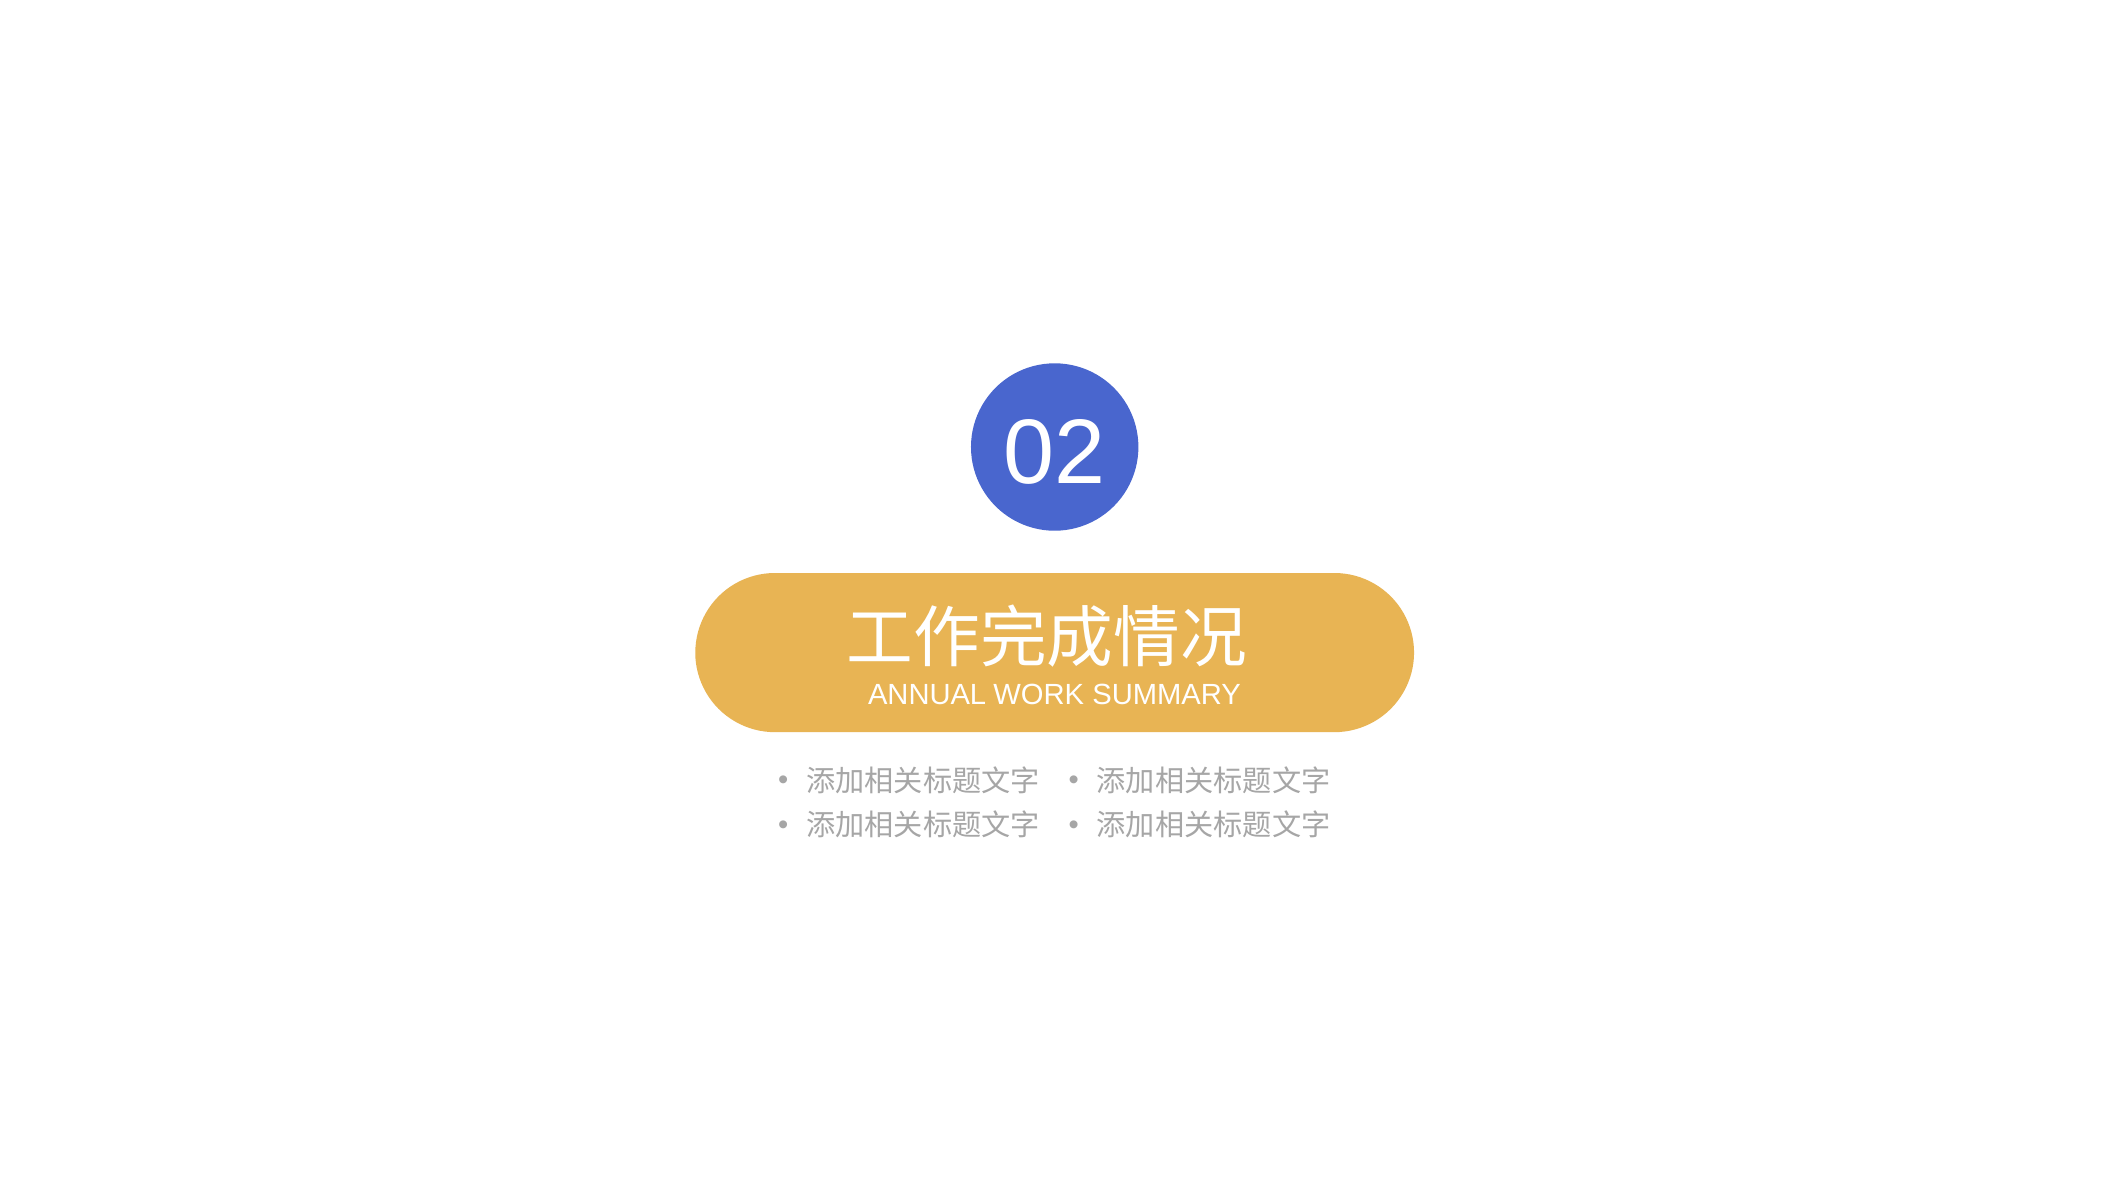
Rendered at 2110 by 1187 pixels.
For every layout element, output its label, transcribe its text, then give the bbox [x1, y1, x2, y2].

text_box 添加相关标题文字 [1068, 762, 1331, 798]
text_box 添加相关标题文字 [1068, 806, 1331, 842]
text_box 02 [969, 362, 1140, 532]
text_box 添加相关标题文字 [777, 762, 1041, 798]
text_box [694, 571, 1416, 734]
text_box 添加相关标题文字 [777, 806, 1041, 842]
